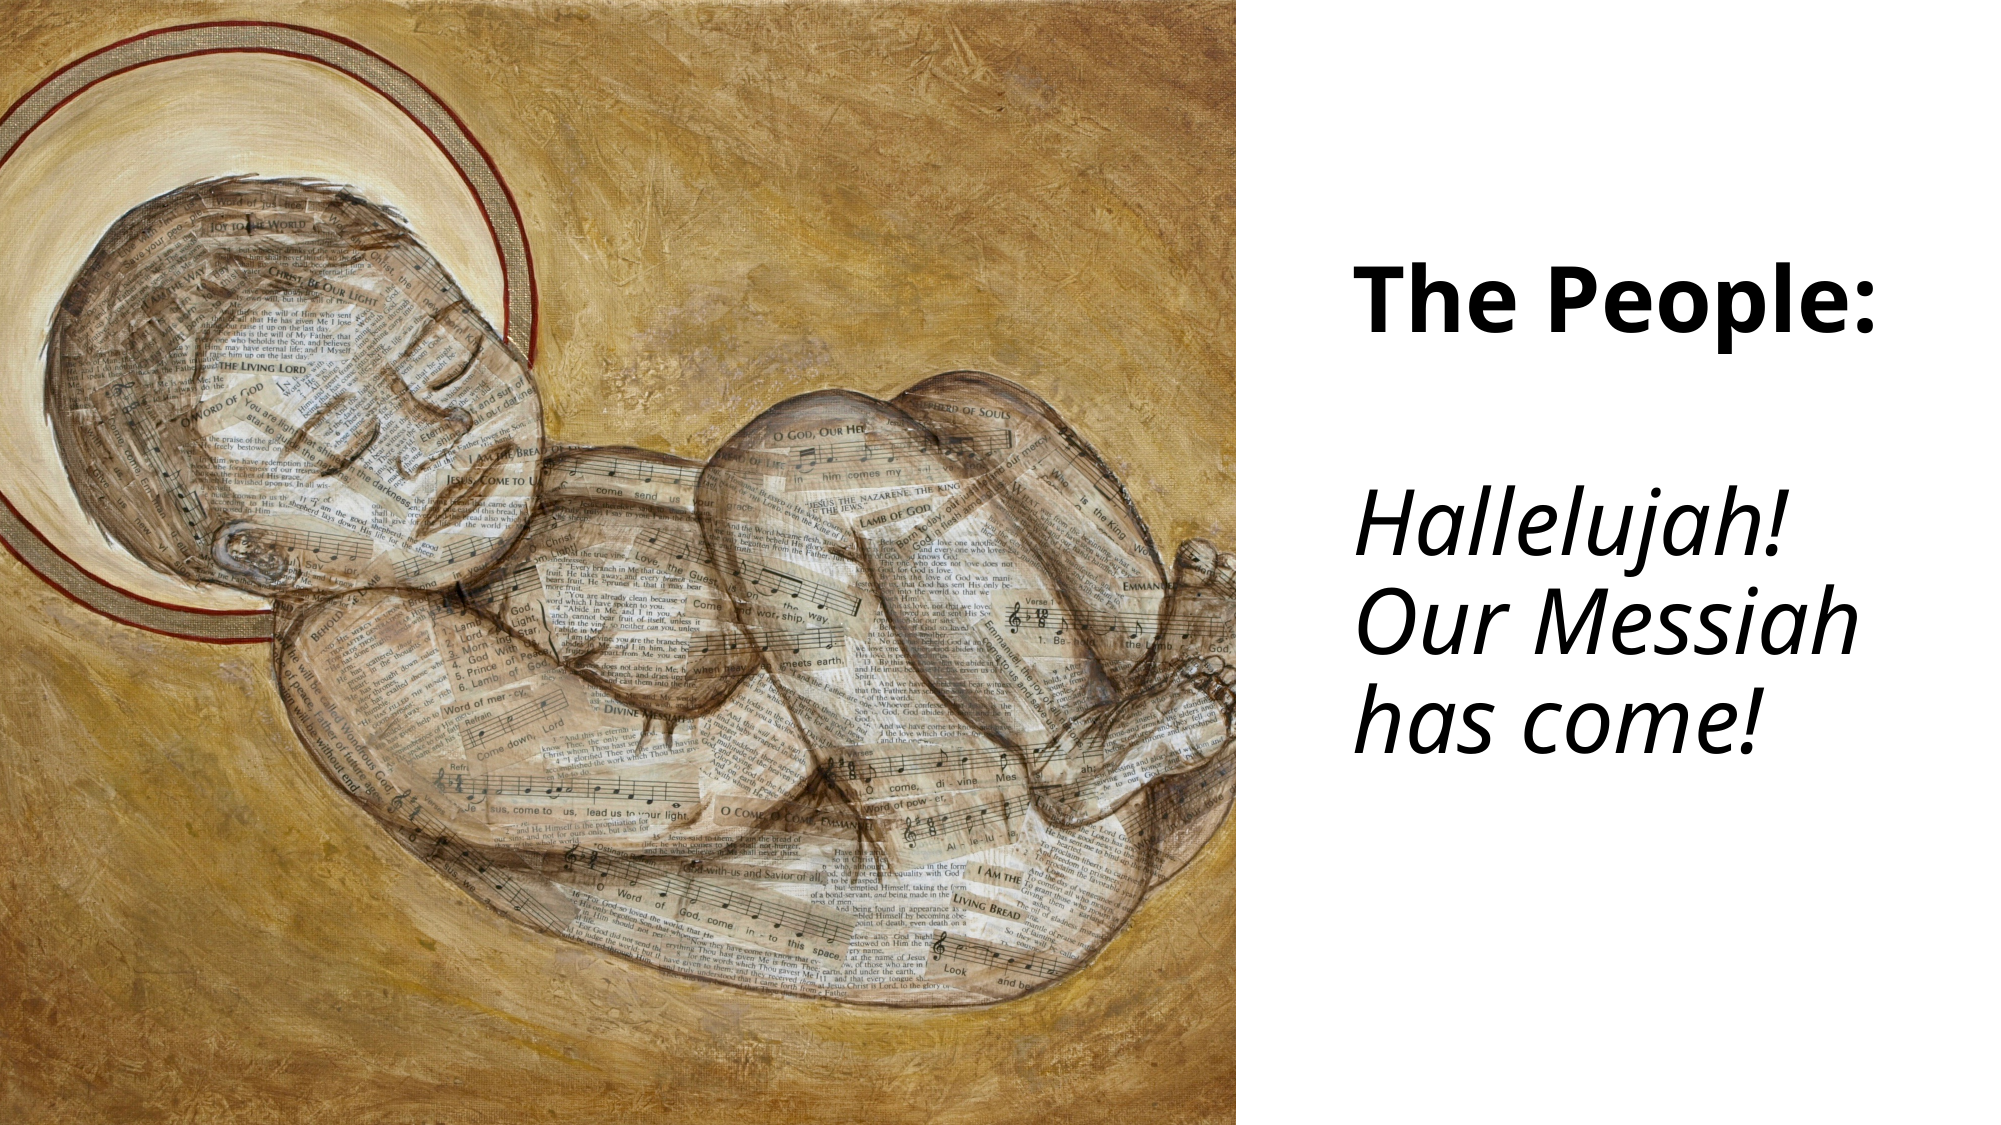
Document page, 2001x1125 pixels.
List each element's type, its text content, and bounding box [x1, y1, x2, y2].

picture [0, 0, 1236, 1125]
text_box The People: Hallelujah! Our Messiah has come! [1337, 59, 1901, 967]
